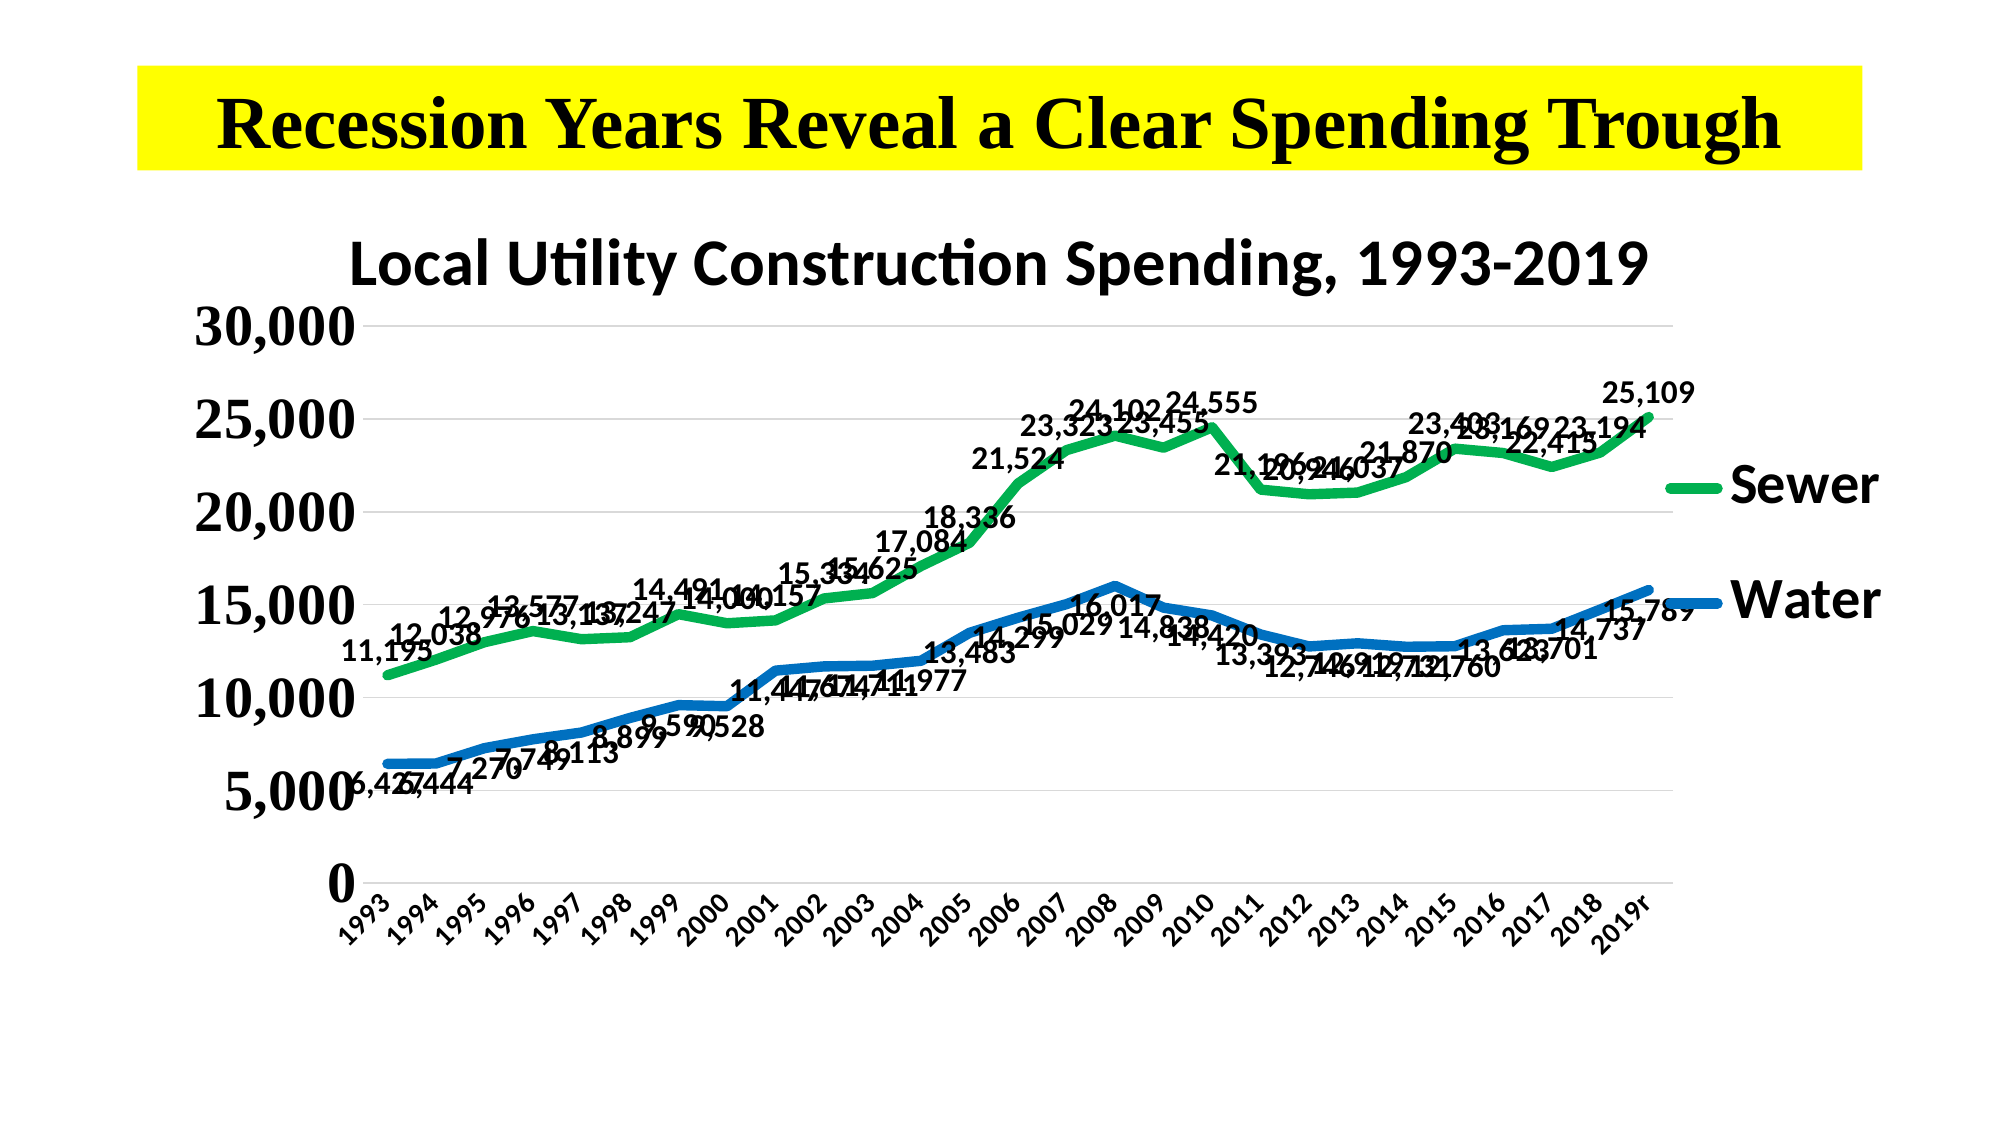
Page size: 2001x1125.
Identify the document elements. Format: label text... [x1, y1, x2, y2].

chart [82, 189, 1919, 1060]
text_box Recession Years Reveal a Clear Spending Trough [137, 65, 1863, 171]
